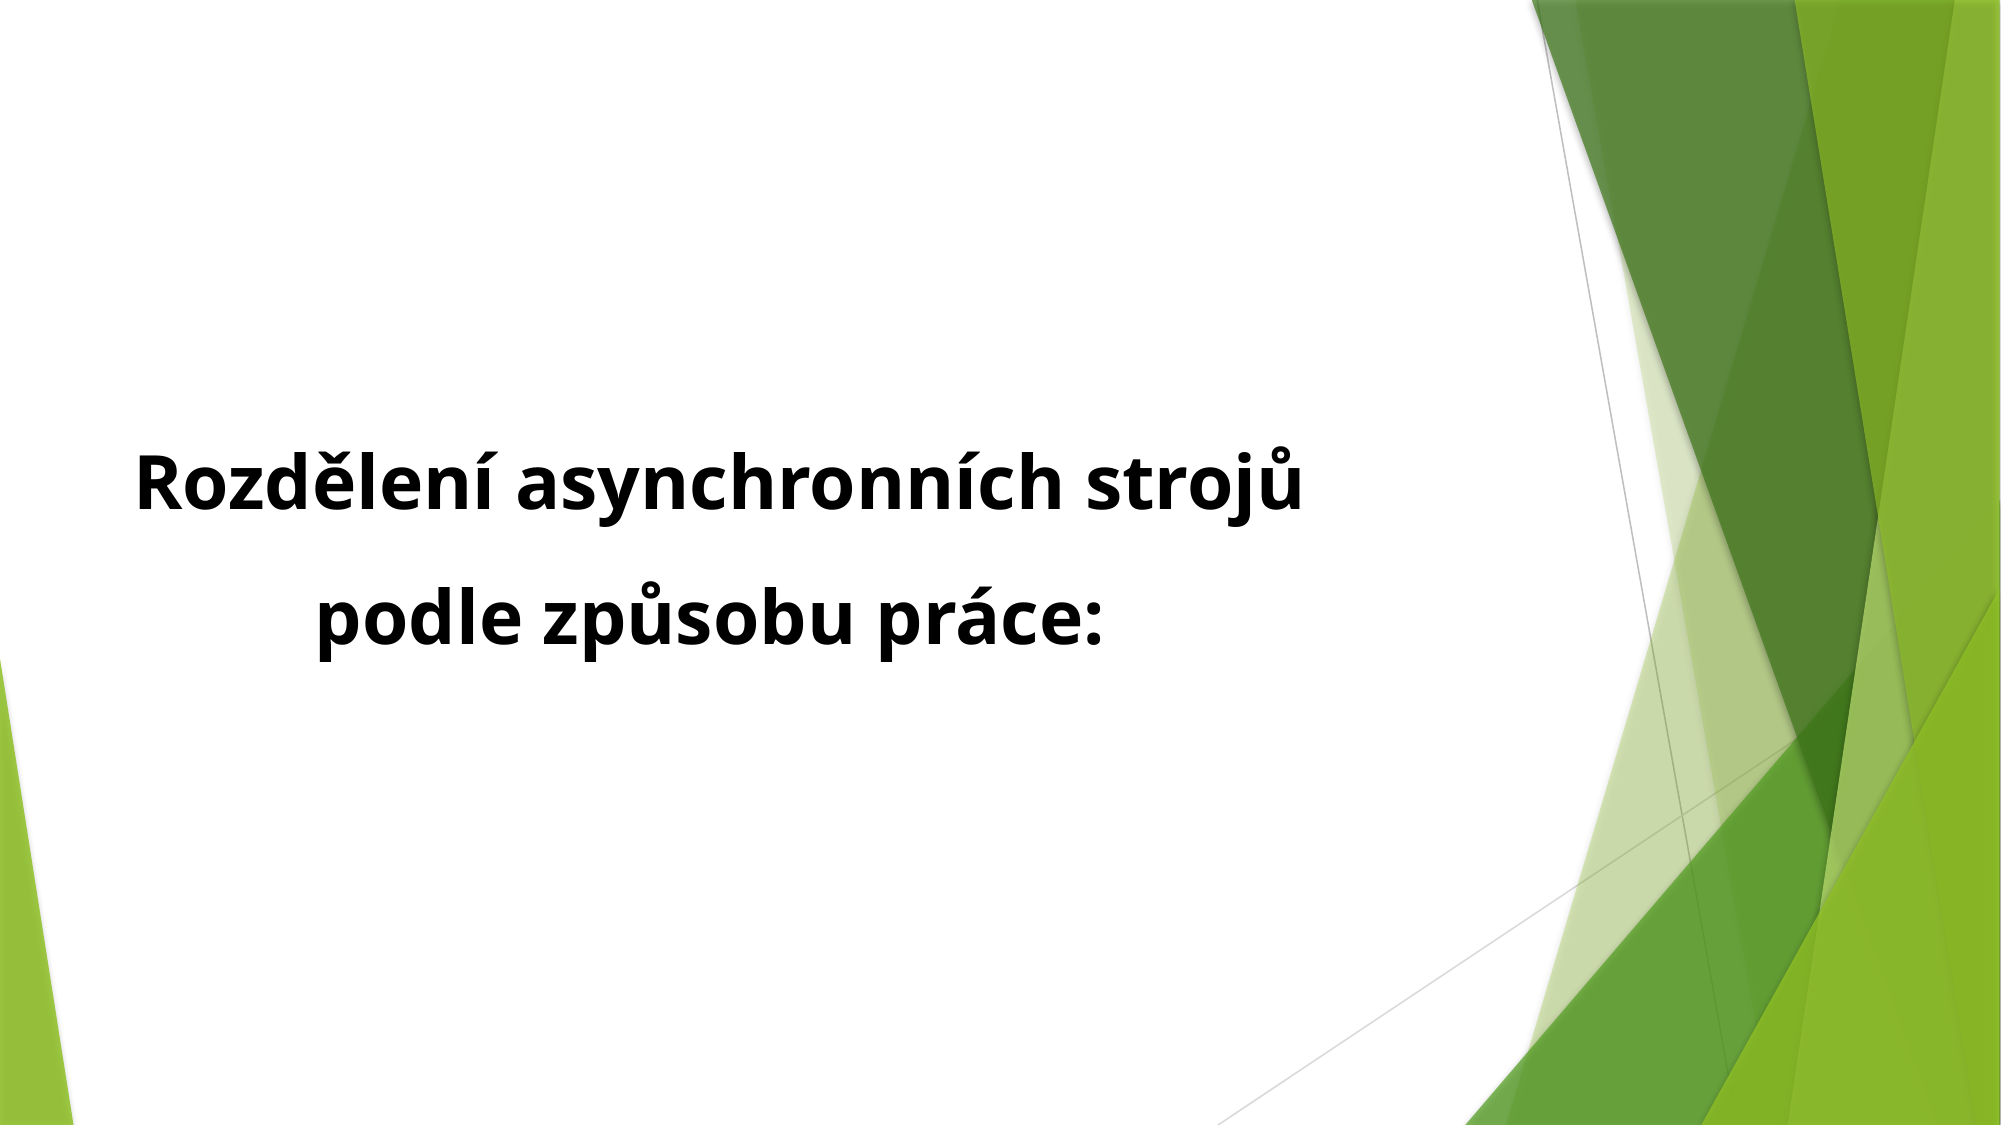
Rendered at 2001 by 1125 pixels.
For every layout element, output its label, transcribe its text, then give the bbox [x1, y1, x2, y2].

text_box Rozdělení asynchronních strojů podle způsobu práce: [118, 381, 1322, 667]
